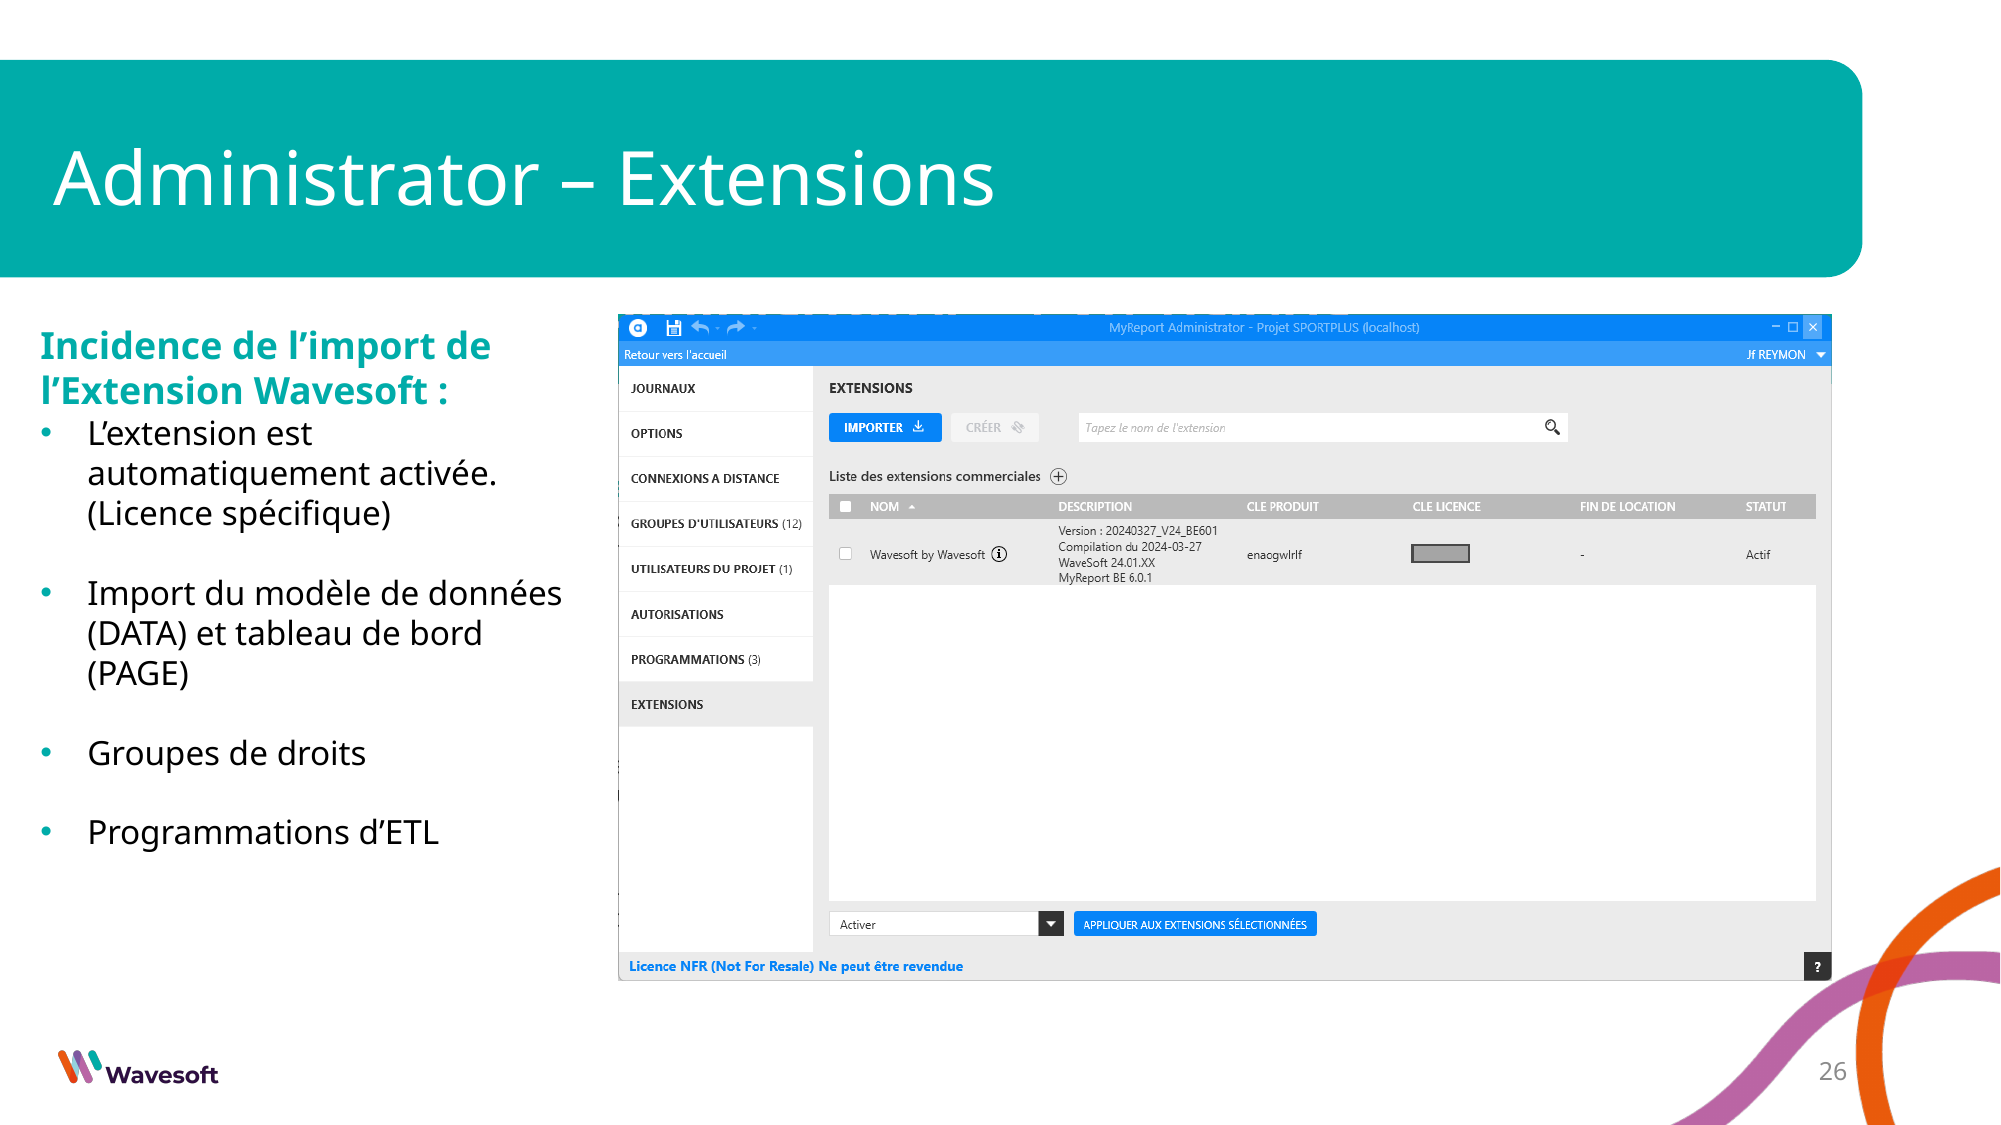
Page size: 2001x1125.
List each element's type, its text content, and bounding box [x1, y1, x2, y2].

text_box Incidence de l’import de l’Extension Wavesoft : L’extension est automatiquement activée. (Licence spécifique) Import du modèle de données (DATA) et tableau de bord (PAGE) Groupes de droits Programmations d’ETL [25, 314, 609, 899]
picture [38, 1031, 237, 1103]
title Administrator – Extensions [38, 108, 1764, 230]
slide_number 26 [1412, 1042, 1863, 1103]
picture [618, 314, 2001, 1125]
